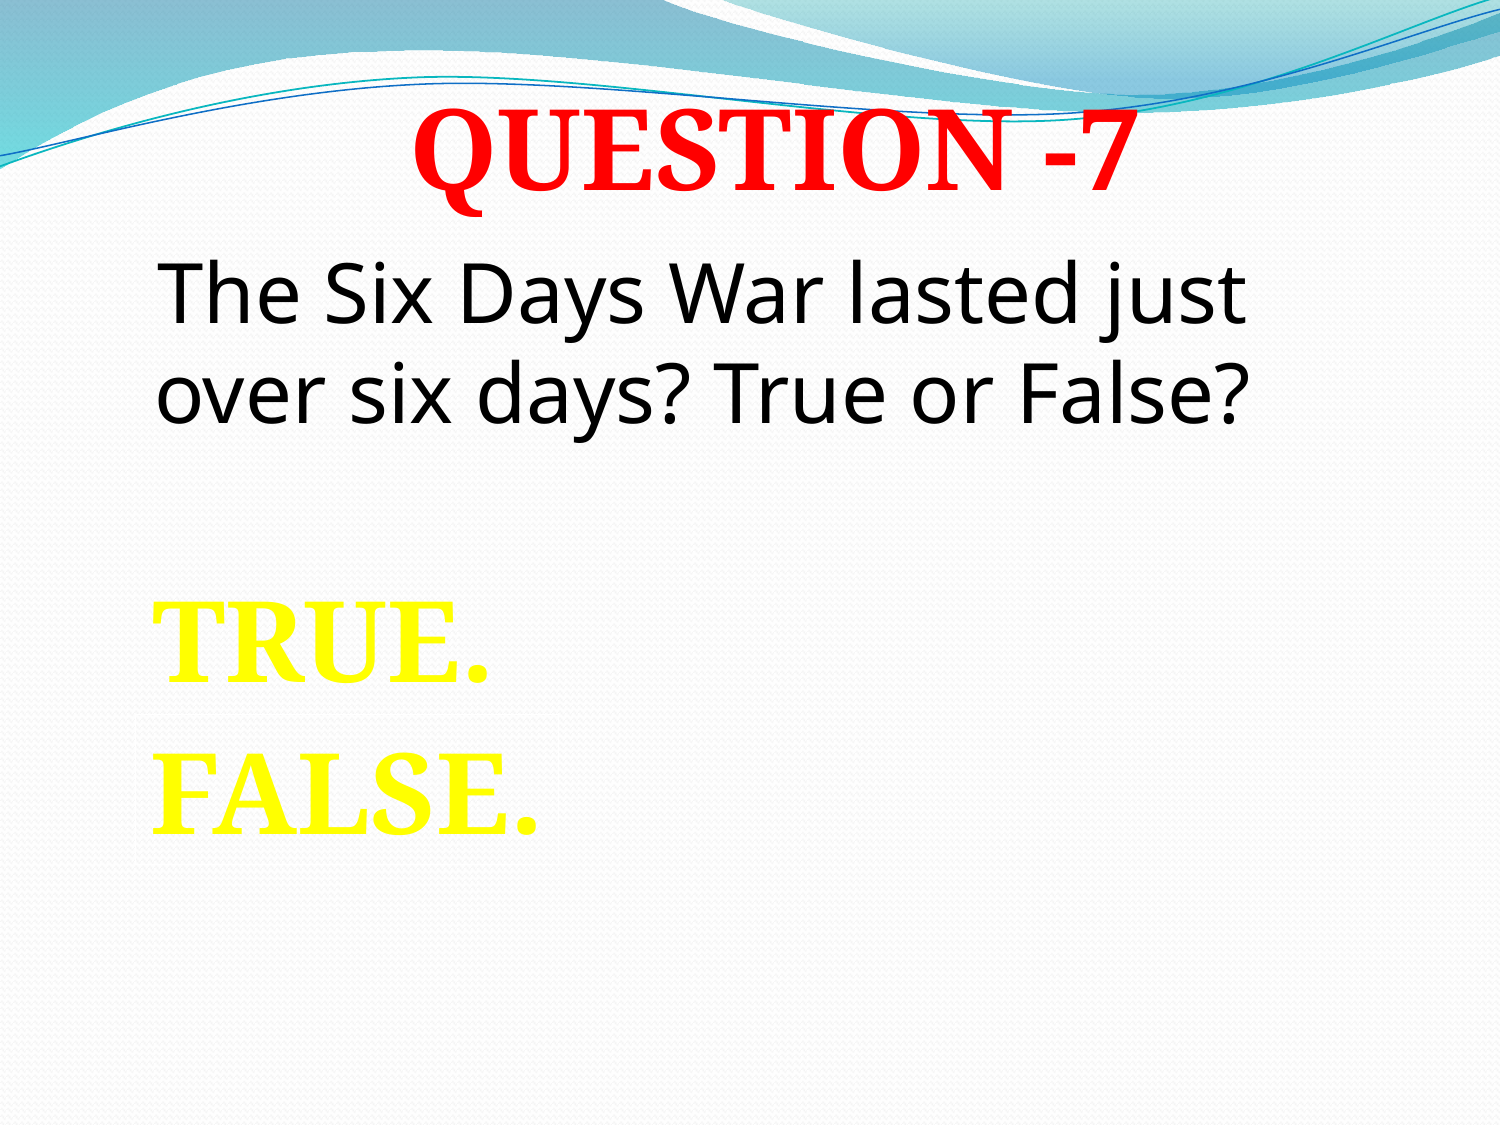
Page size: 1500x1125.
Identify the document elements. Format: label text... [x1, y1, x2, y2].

text_box The Six Days War lasted just over six days? True or False? [46, 232, 1360, 448]
text_box True. [137, 562, 510, 713]
text_box False. [135, 714, 559, 865]
text_box Question -7 [394, 70, 1157, 221]
